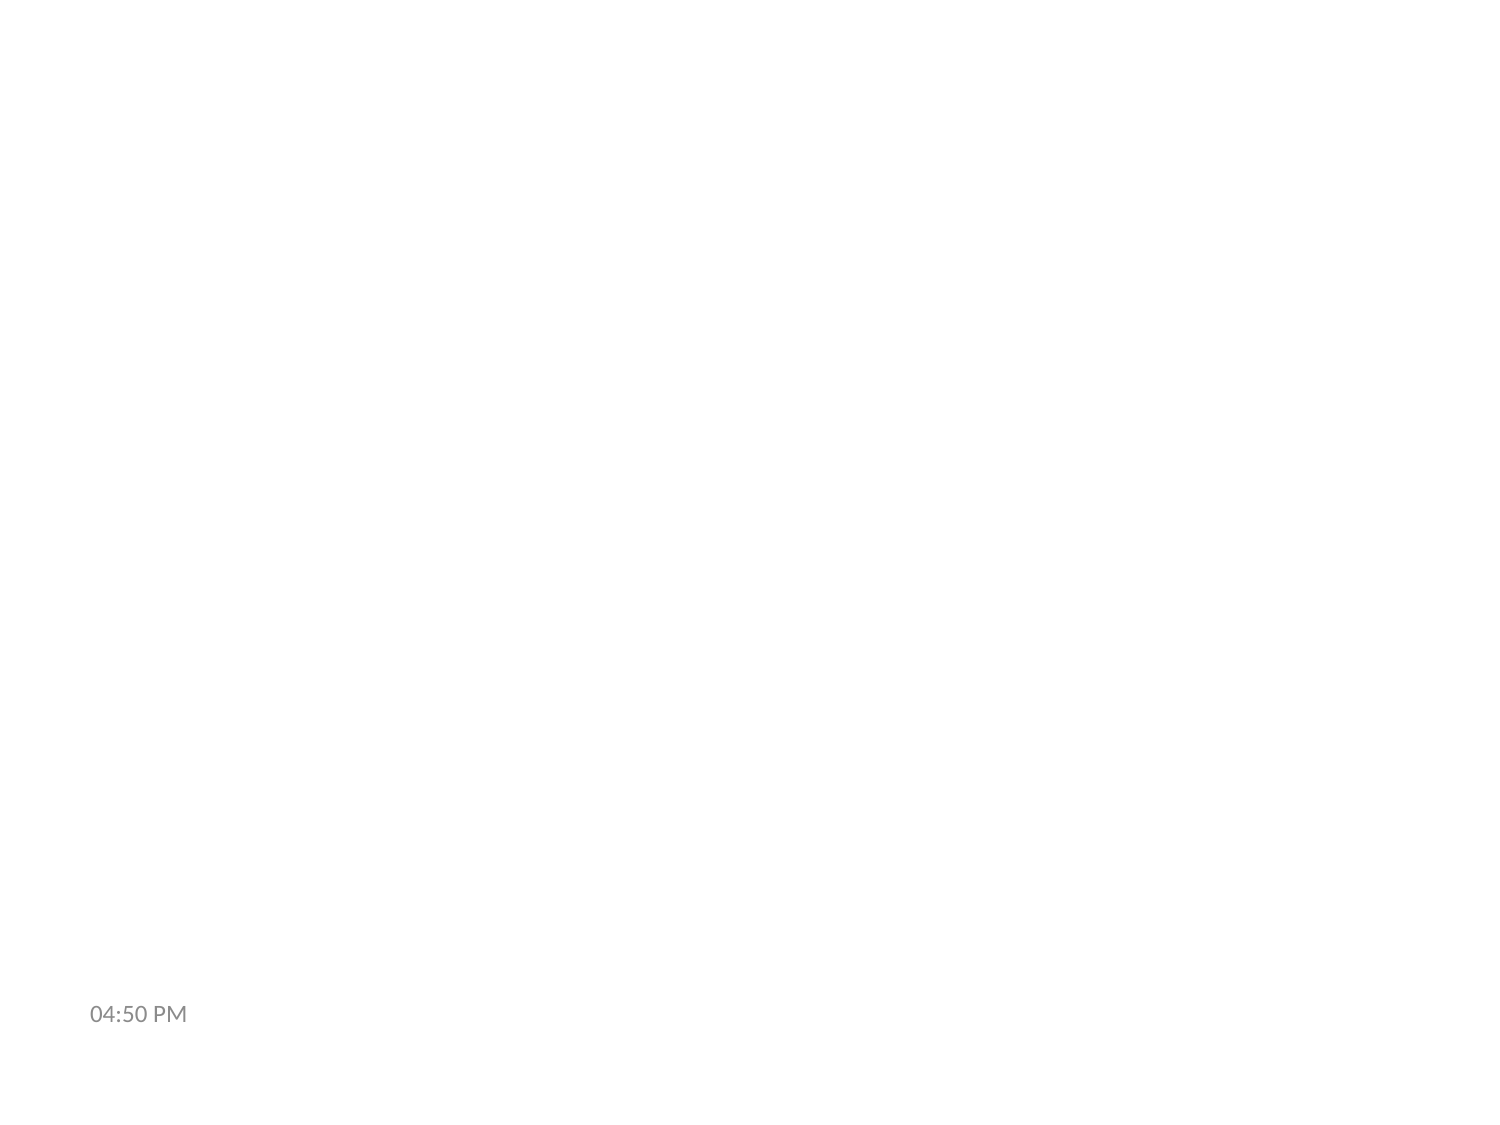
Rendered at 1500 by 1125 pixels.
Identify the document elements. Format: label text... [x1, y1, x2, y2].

text_box 3:35 PM [75, 982, 425, 1043]
